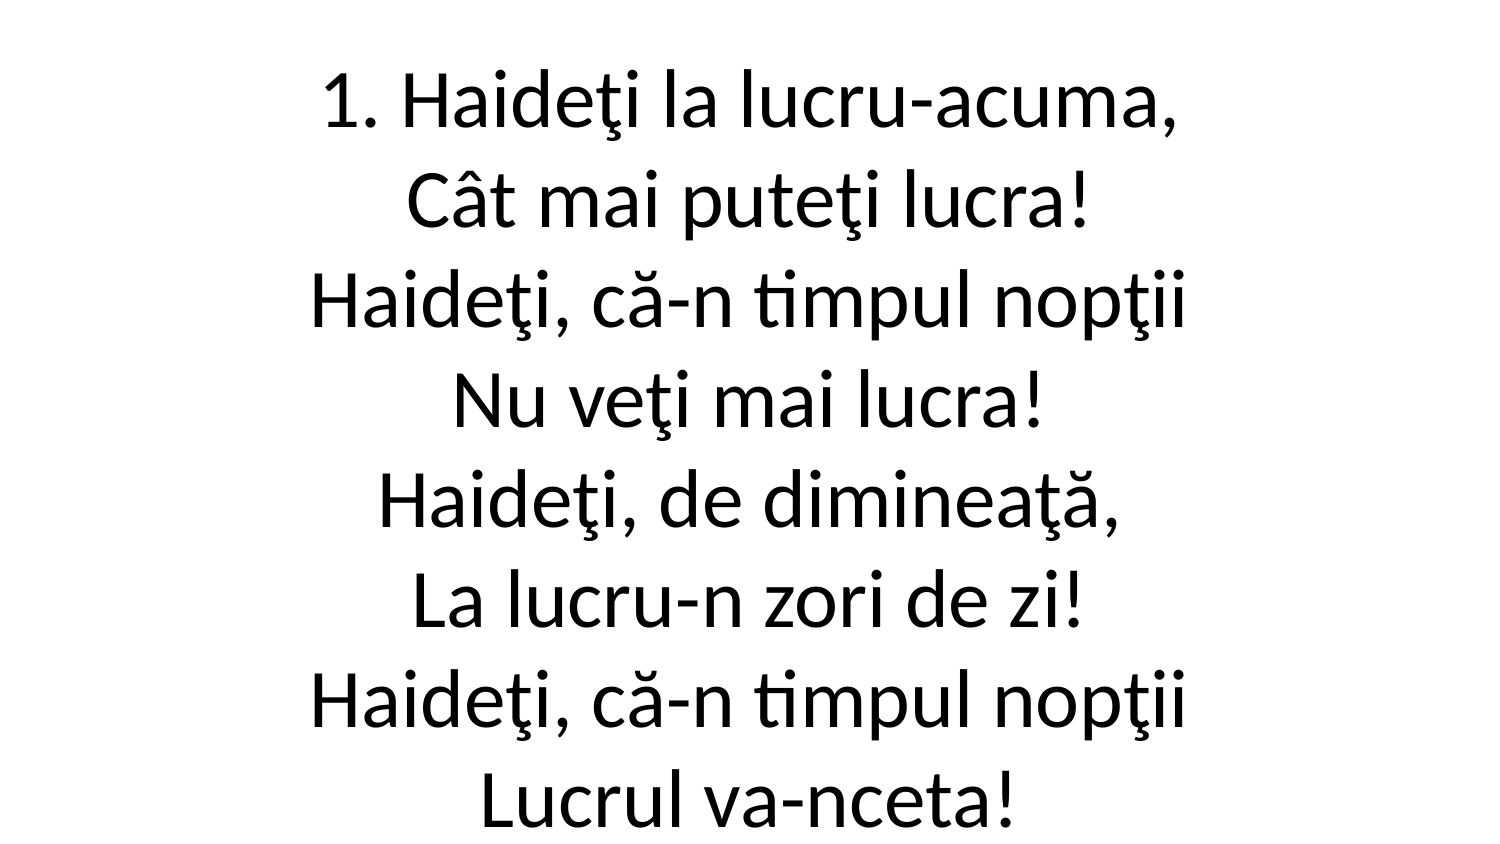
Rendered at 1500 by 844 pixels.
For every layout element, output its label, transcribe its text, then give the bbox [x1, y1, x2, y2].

text_box 1. Haideţi la lucru-acuma, Cât mai puteţi lucra! Haideţi, că-n timpul nopţii Nu veţi mai lucra! Haideţi, de dimineaţă, La lucru-n zori de zi! Haideţi, că-n timpul nopţii Lucrul va-nceta! [295, 0, 1205, 844]
